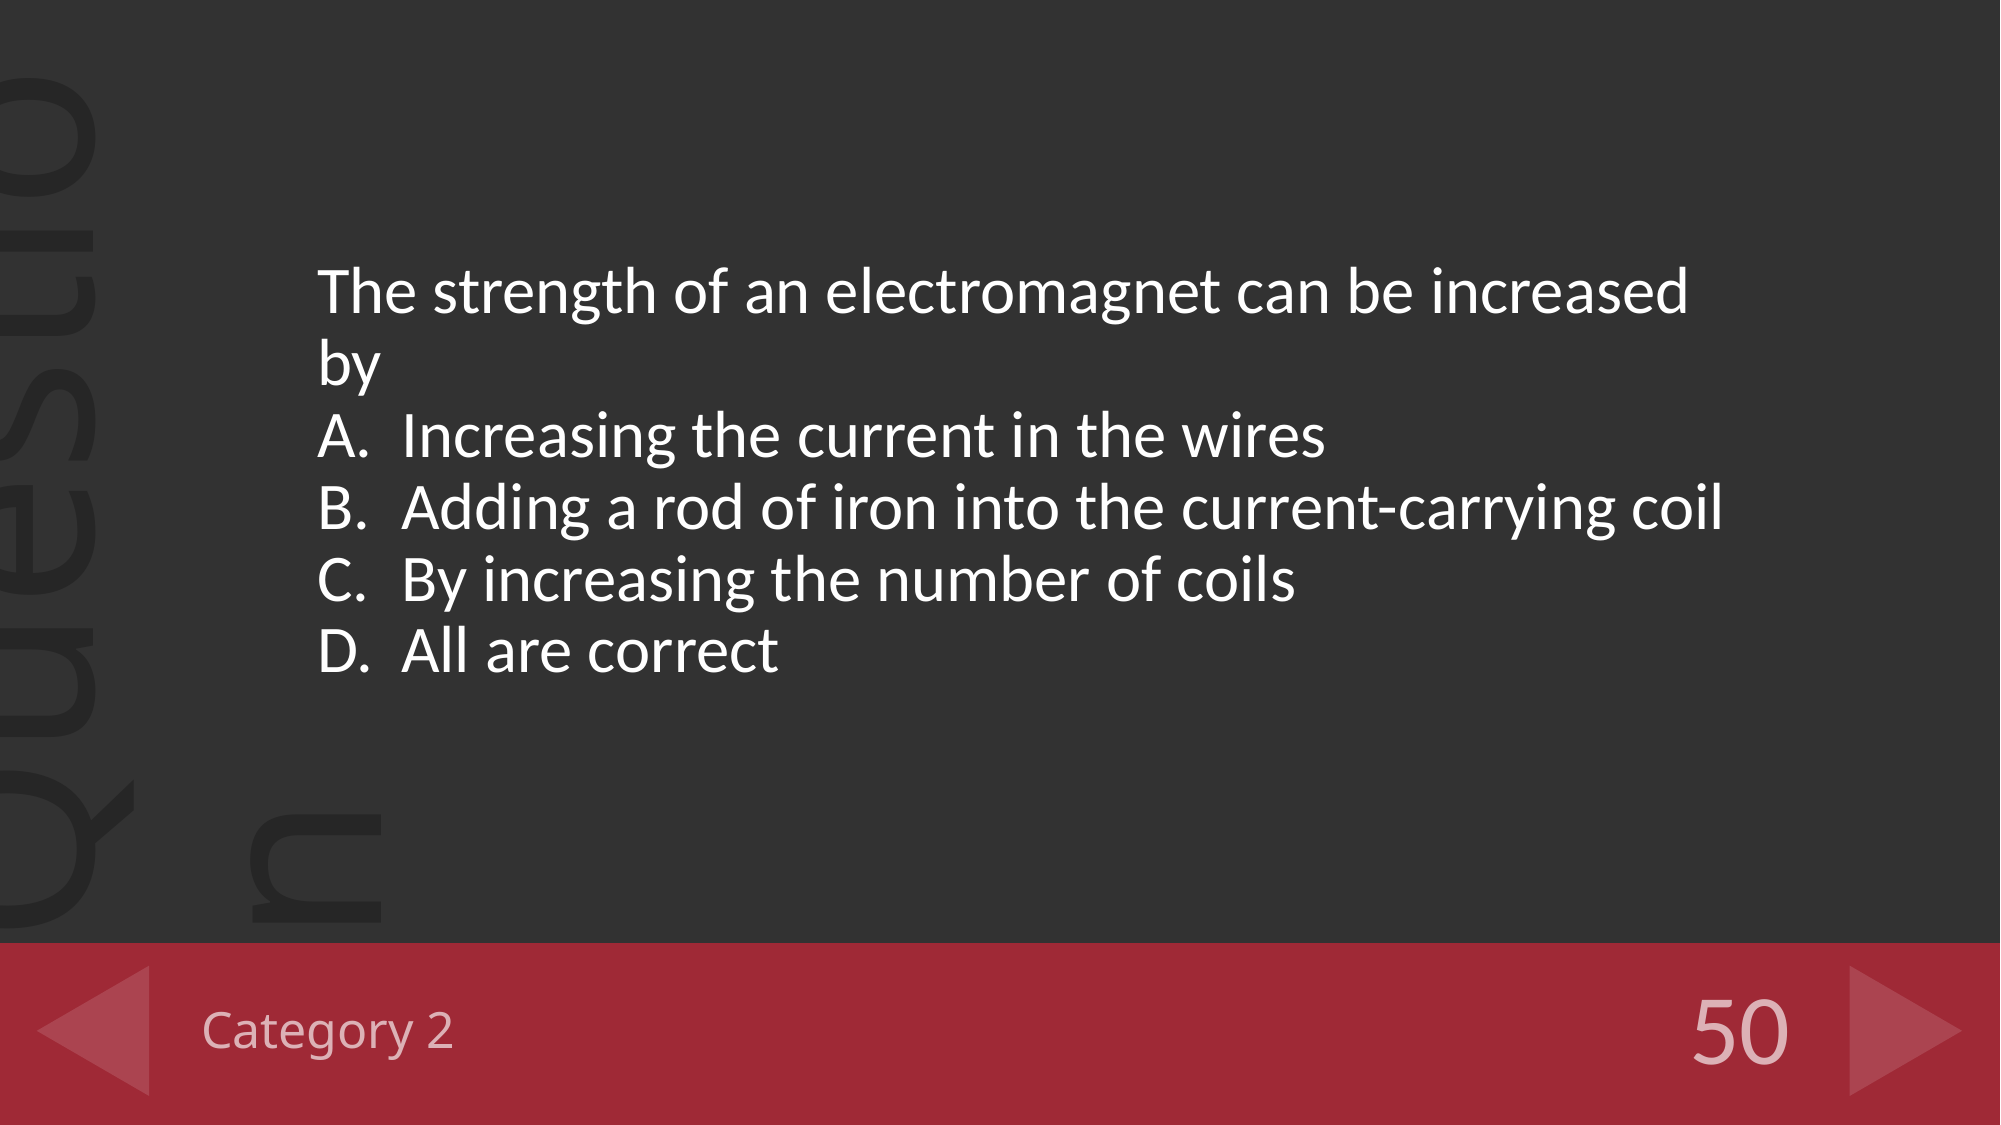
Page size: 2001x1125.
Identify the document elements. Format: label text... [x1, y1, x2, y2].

list 50 [1494, 967, 1806, 1097]
list The strength of an electromagnet can be increased by Increasing the current in the wires Adding a rod of iron into the current-carrying coil By increasing the number of coils All are correct [302, 307, 1760, 636]
title Category 2 [185, 967, 1494, 1097]
